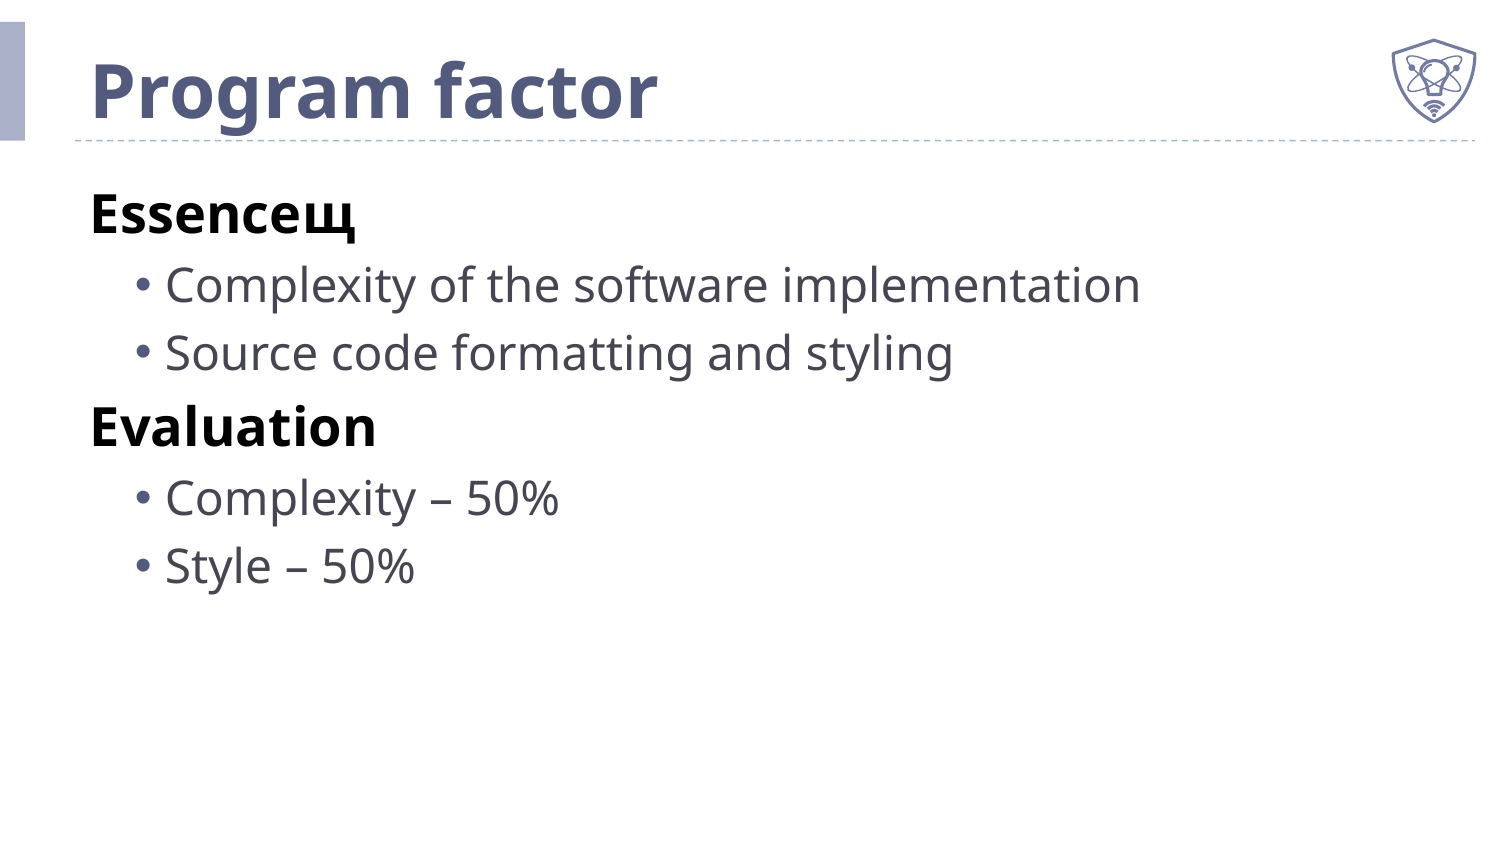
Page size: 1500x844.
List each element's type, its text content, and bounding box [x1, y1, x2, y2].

list Essenceщ Complexity of the software implementation Source code formatting and styling Evaluation Complexity – 50% Style – 50% [75, 171, 1475, 835]
title Program factor [75, 18, 1475, 141]
